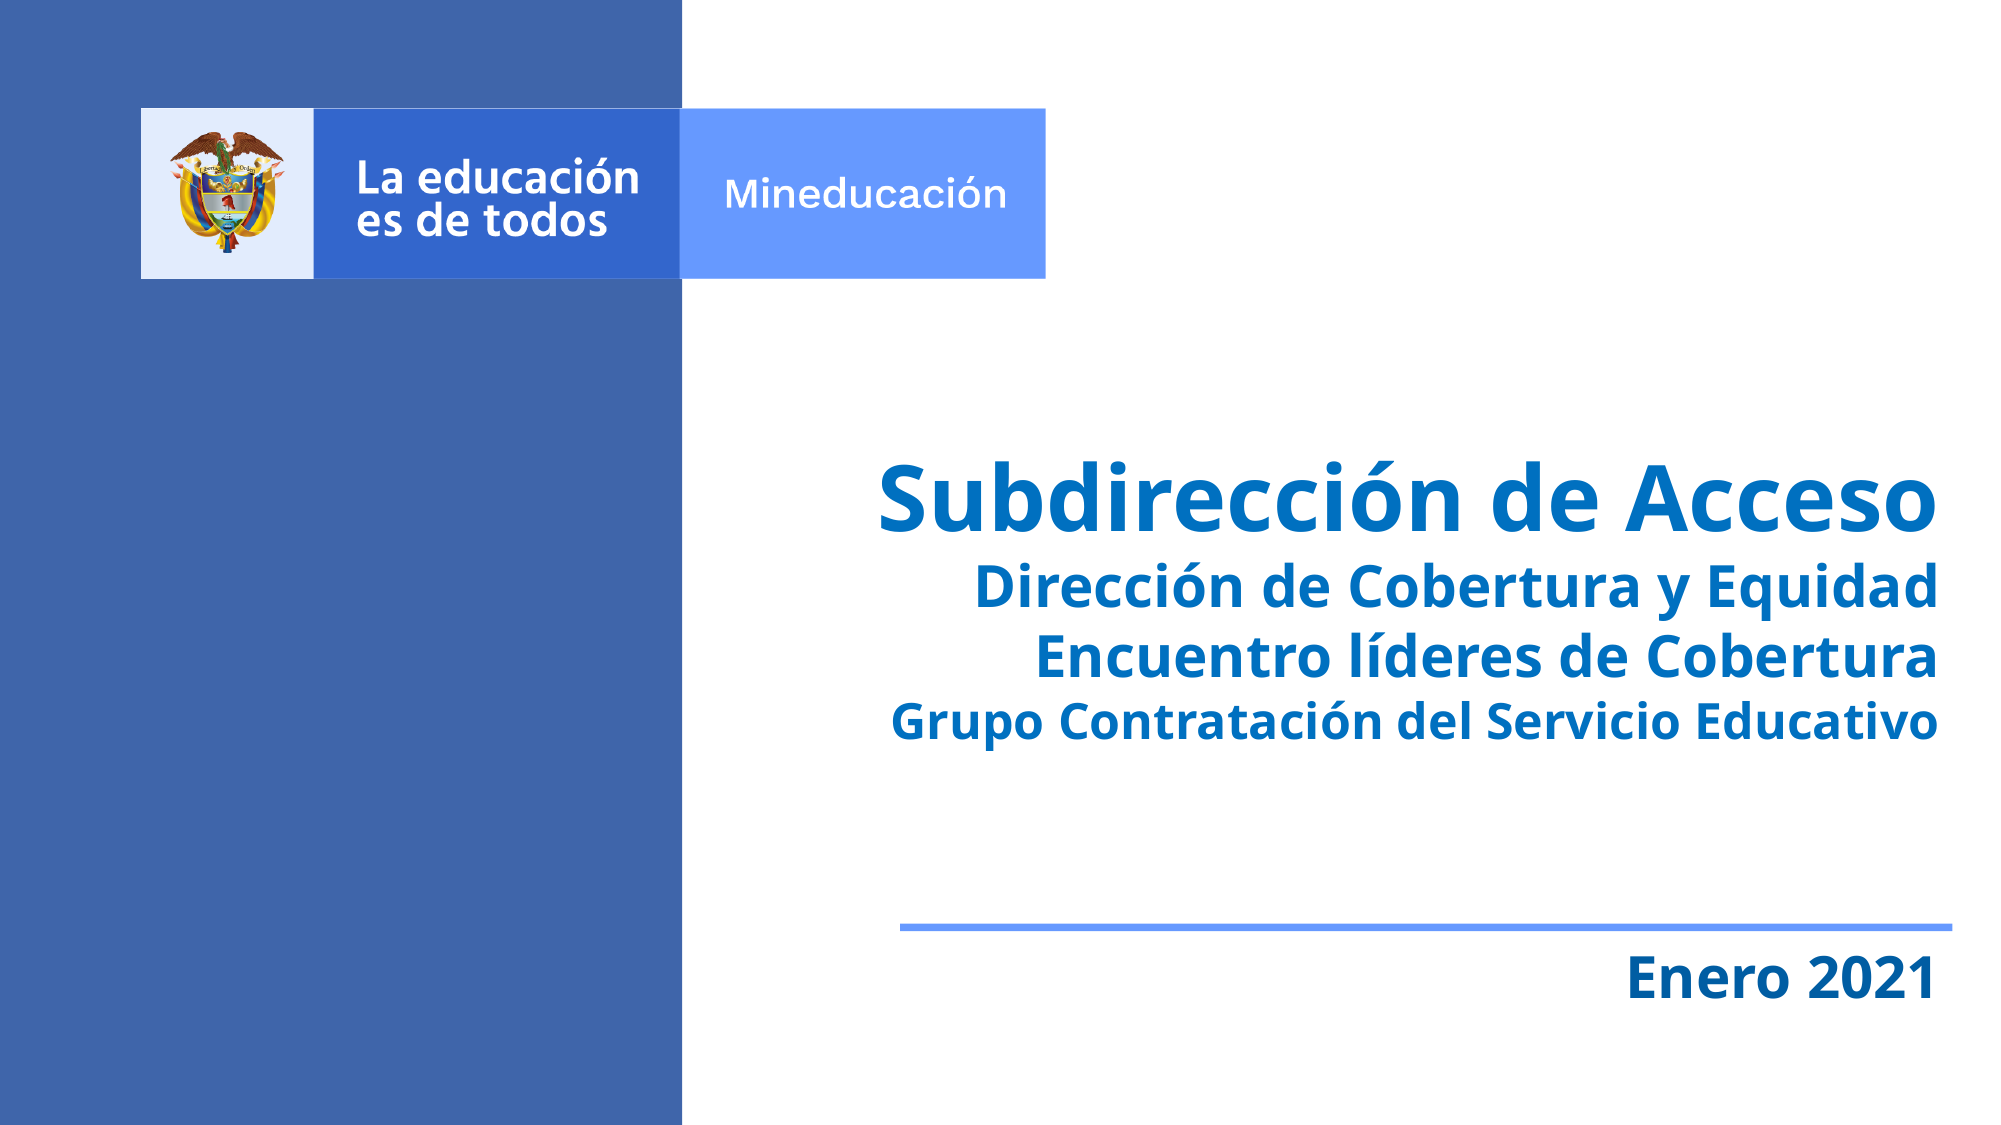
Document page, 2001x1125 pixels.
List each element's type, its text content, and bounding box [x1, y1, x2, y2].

text_box Subdirección de Acceso Dirección de Cobertura y Equidad Encuentro líderes de Cobertura Grupo Contratación del Servicio Educativo [682, 431, 1955, 757]
text_box [900, 923, 1953, 932]
picture [141, 108, 1046, 279]
text_box Enero 2021 [1558, 933, 1955, 1018]
text_box [0, 0, 683, 1125]
